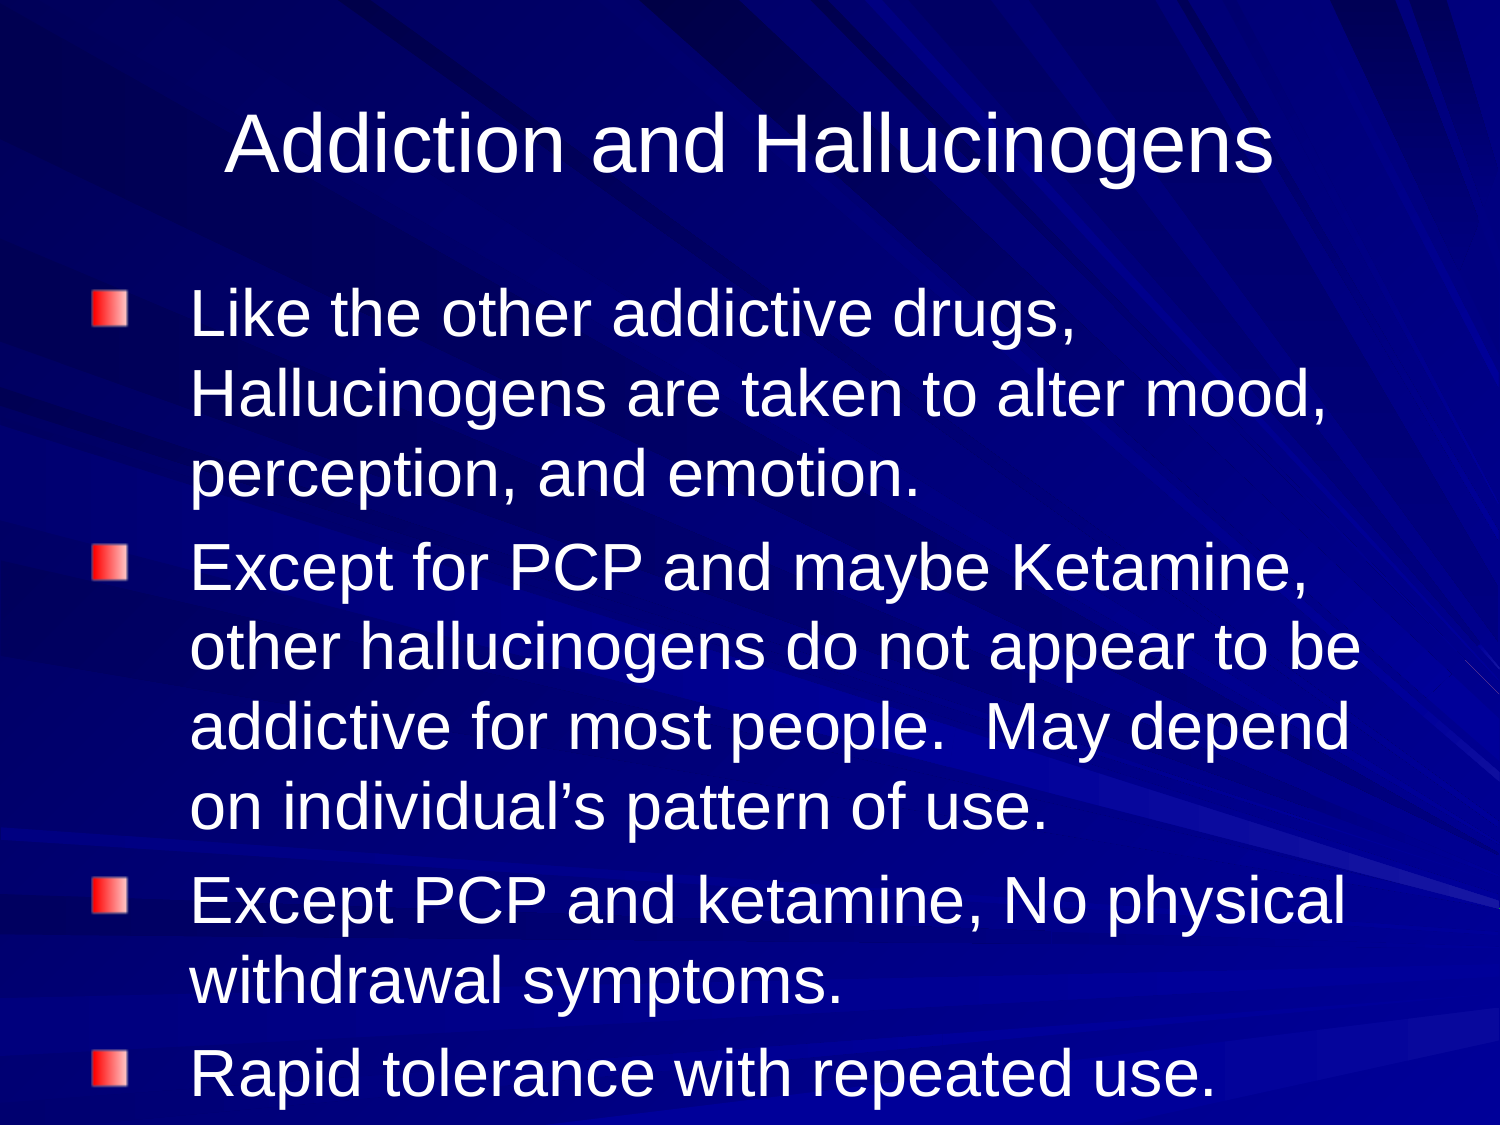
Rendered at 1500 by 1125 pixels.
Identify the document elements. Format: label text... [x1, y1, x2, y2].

picture [90, 1048, 132, 1091]
picture [90, 542, 132, 585]
picture [90, 875, 132, 918]
title Addiction and Hallucinogens [74, 45, 1426, 234]
picture [90, 288, 132, 331]
list Like the other addictive drugs, Hallucinogens are taken to alter mood, perception, and emotion. Except for PCP and maybe Ketamine, other hallucinogens do not appear to be addictive for most people. May depend on individual’s pattern of use. Except PCP and ketamine, No physical withdrawal symptoms. Rapid tolerance with repeated use. [74, 262, 1426, 1006]
